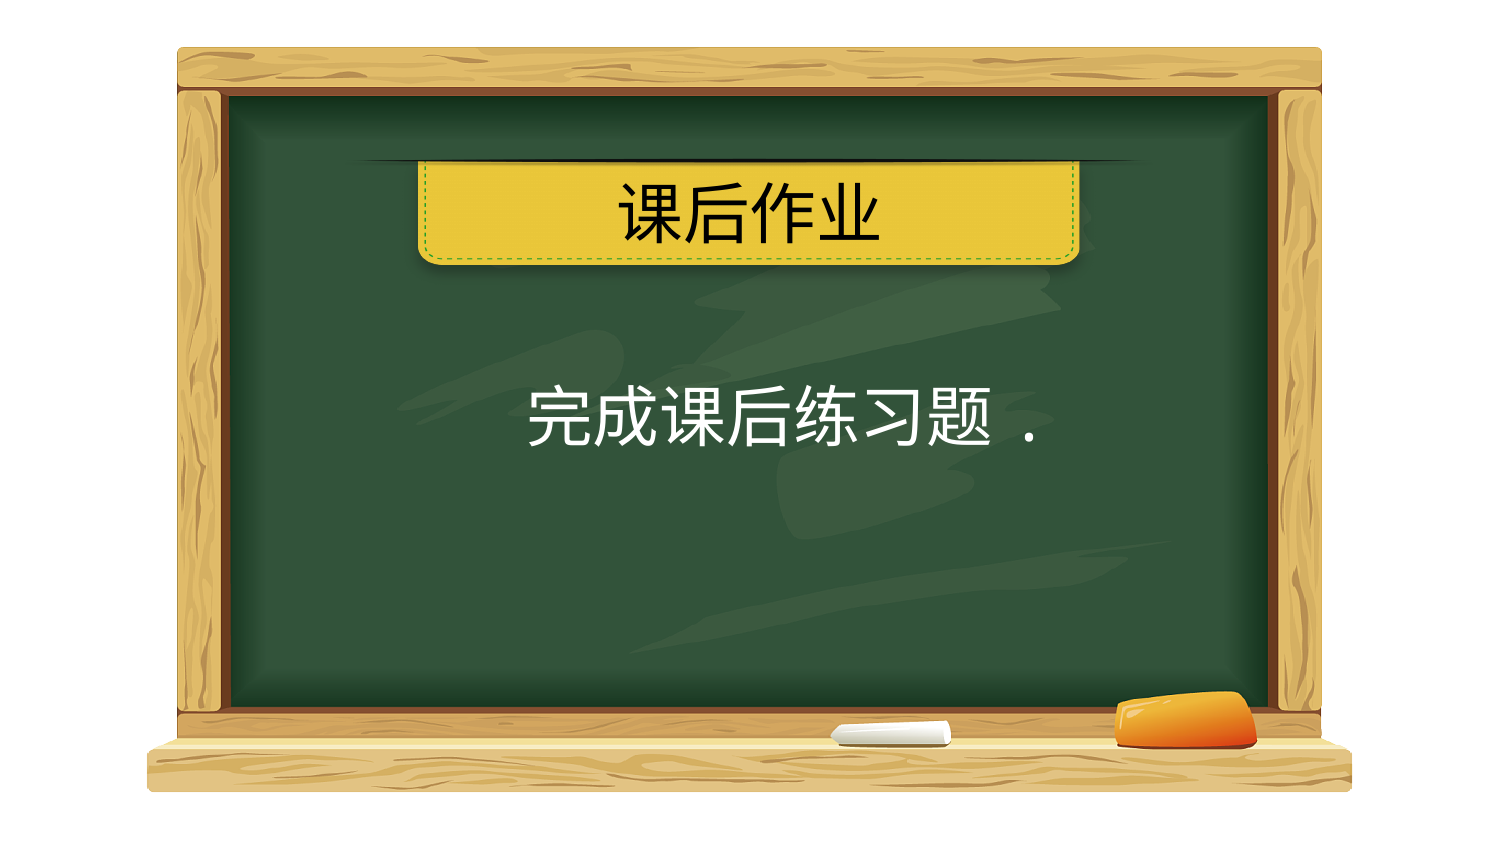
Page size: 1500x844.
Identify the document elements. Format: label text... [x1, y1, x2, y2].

picture [92, 40, 1408, 812]
text_box 完成课后练习题. [296, 327, 1279, 463]
